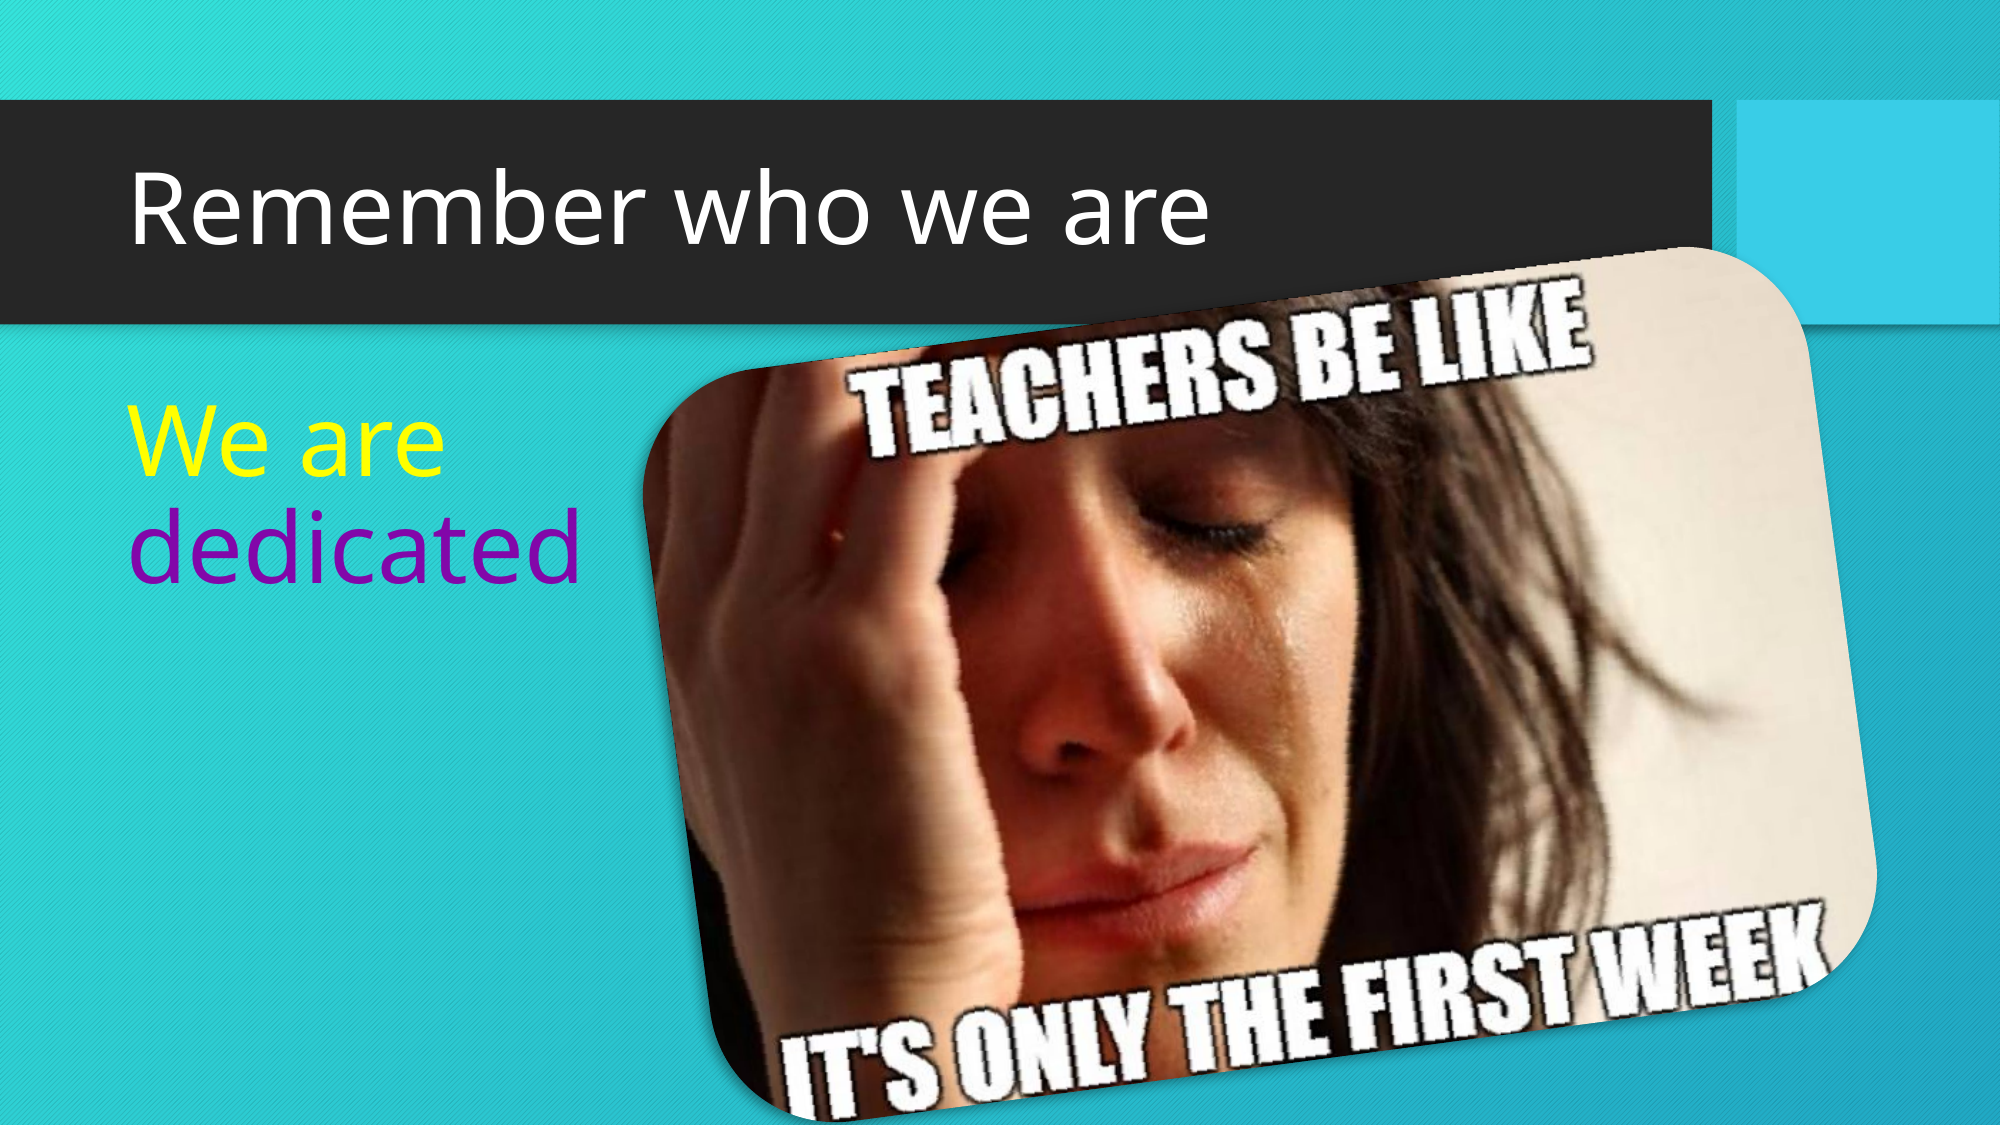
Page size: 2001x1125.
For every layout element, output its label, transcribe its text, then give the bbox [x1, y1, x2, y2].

title Remember who we are [111, 123, 1689, 301]
list We are dedicated [111, 383, 602, 722]
picture [0, 246, 2000, 1123]
